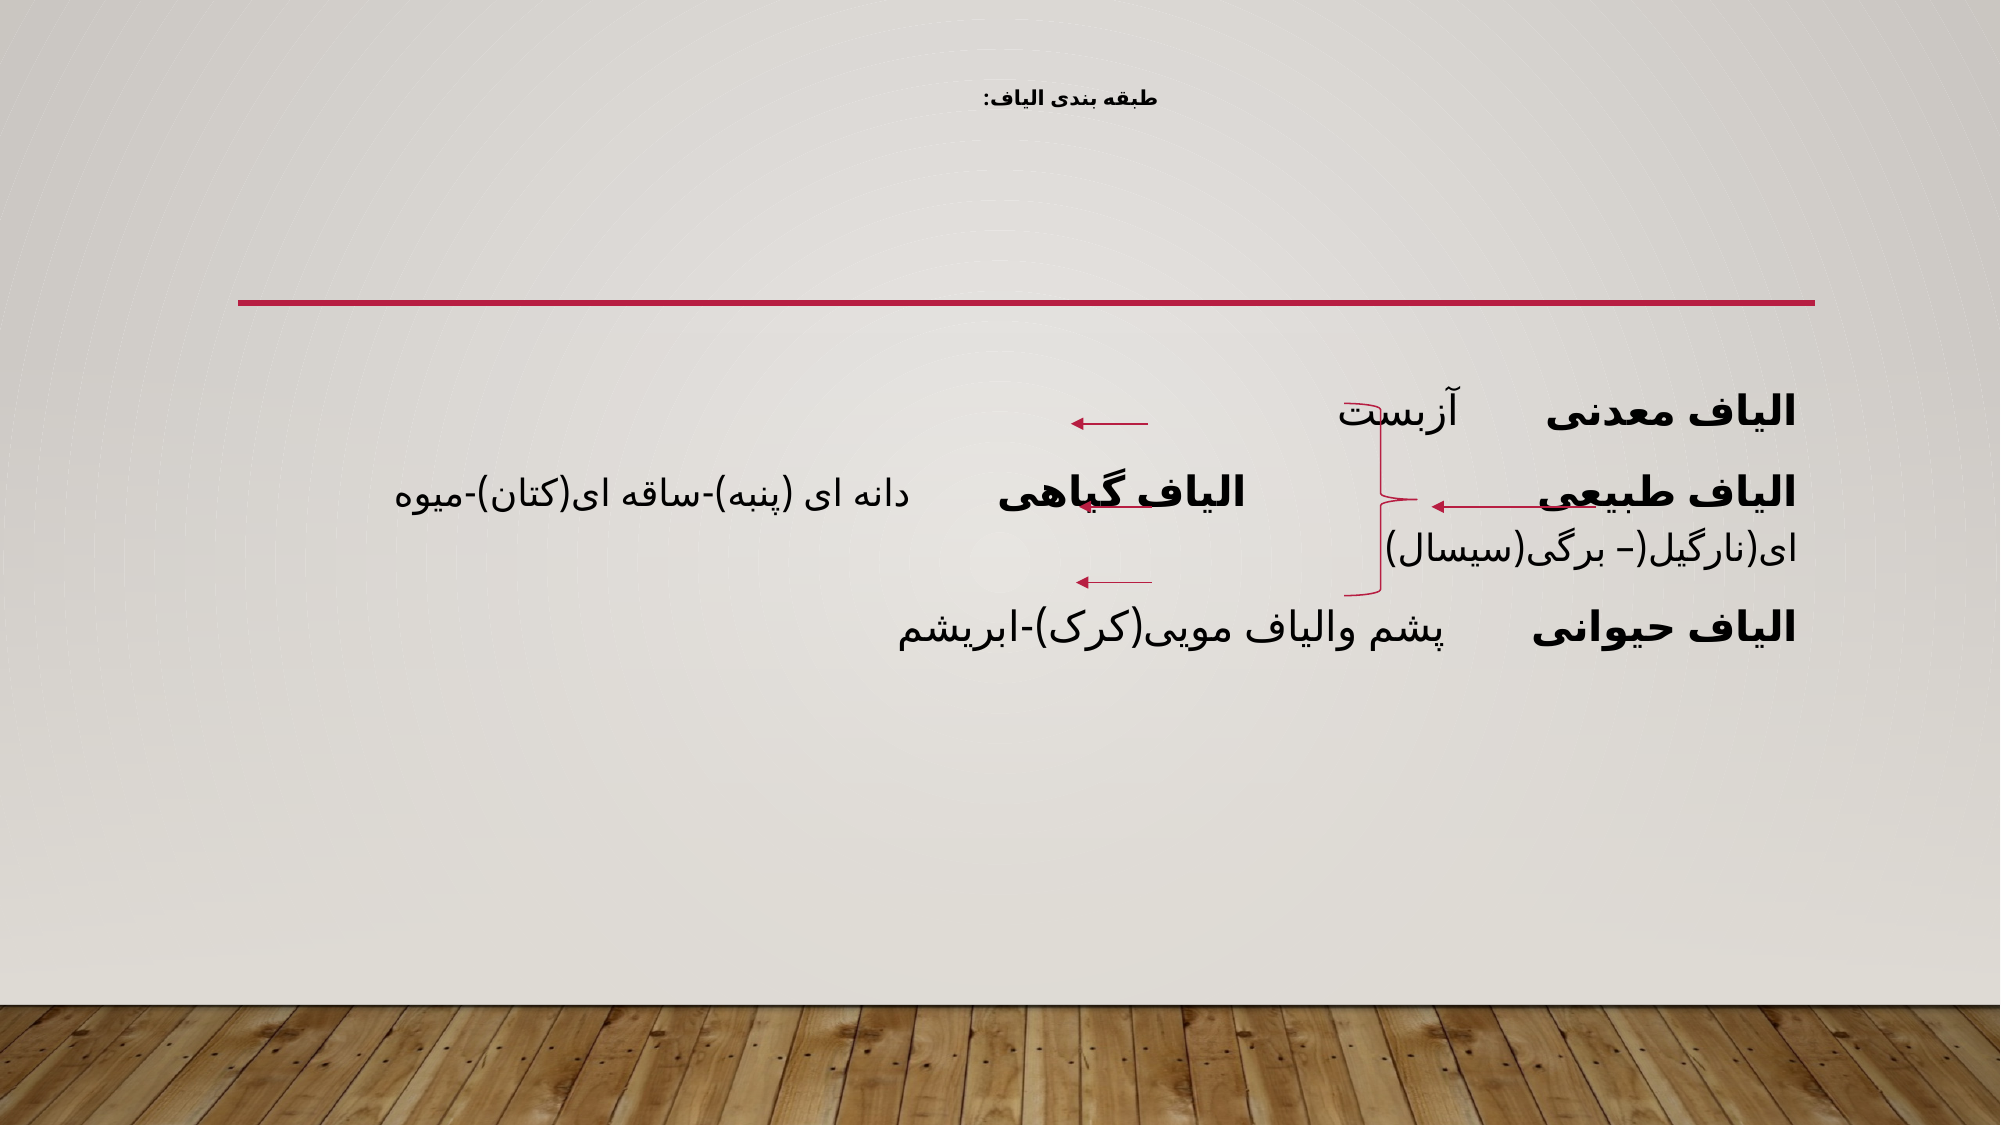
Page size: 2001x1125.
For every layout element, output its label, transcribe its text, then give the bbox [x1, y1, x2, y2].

text_box [1344, 402, 1418, 597]
list الیاف معدنی آزبست الیاف طبیعی الیاف گیاهی دانه ای (پنبه)-ساقه ای(کتان)-میوه ای(نارگیل(– برگی(سیسال) الیاف حیوانی پشم والیاف مویی(کرک)-ابریشم [238, 295, 1814, 731]
picture [0, 1005, 2000, 1125]
title طبقه بندی الیاف: [283, 40, 1859, 268]
